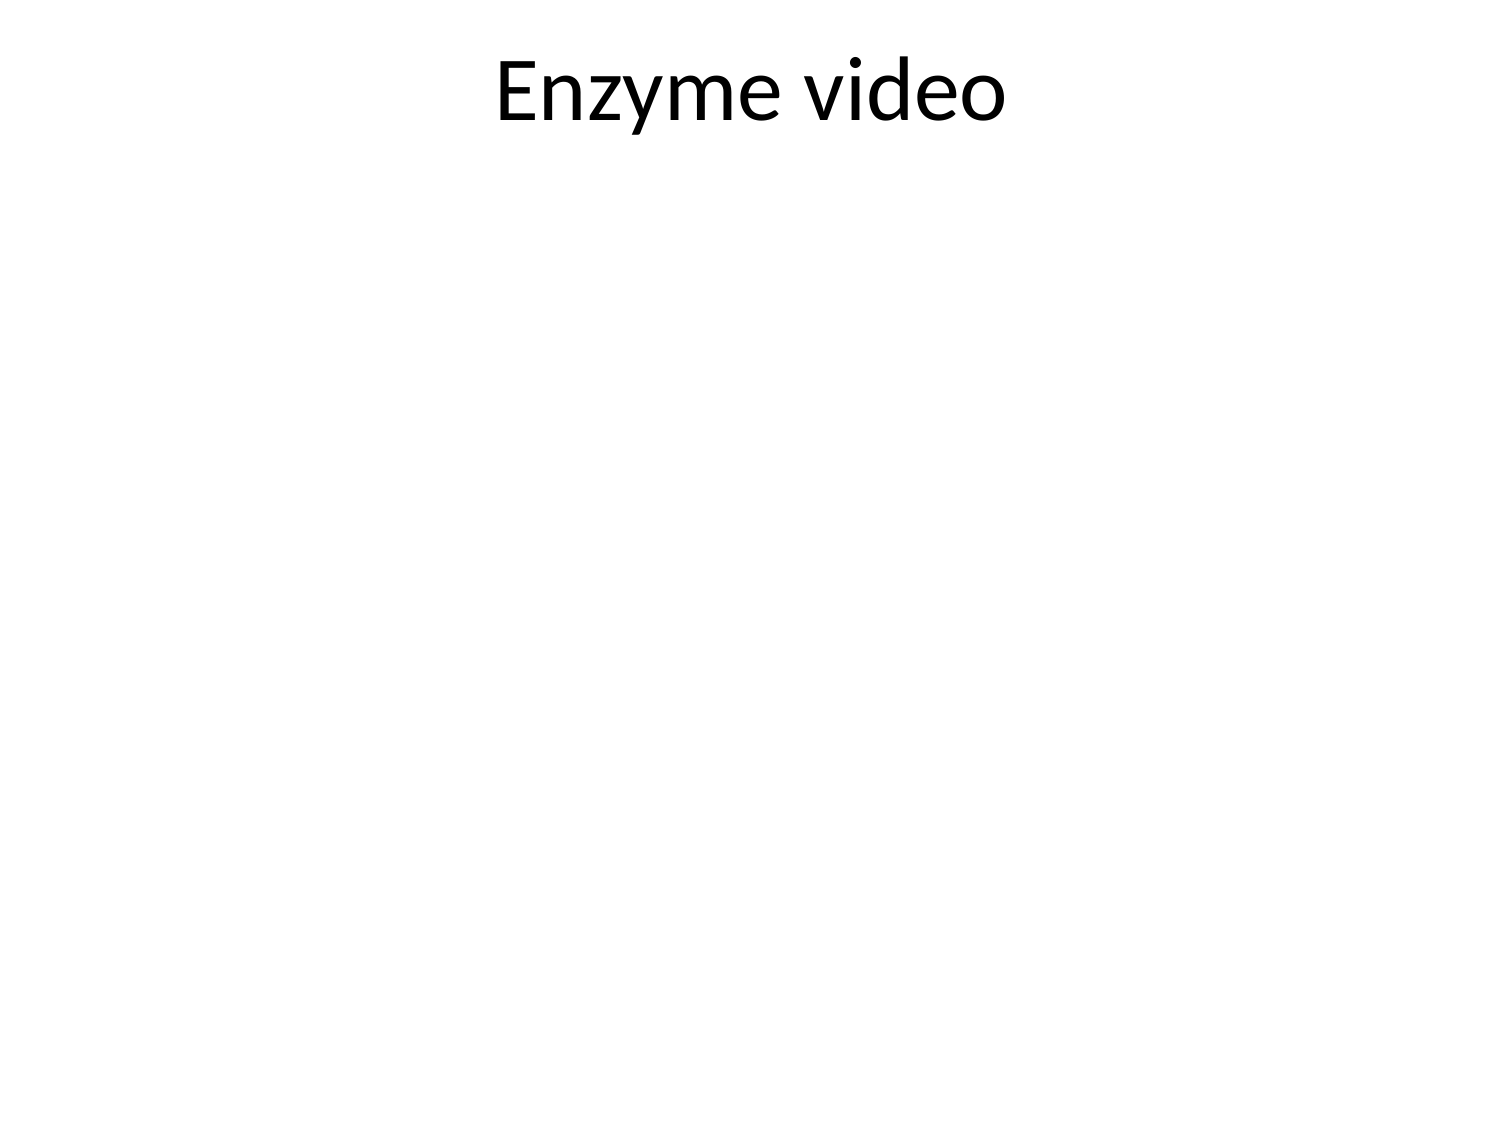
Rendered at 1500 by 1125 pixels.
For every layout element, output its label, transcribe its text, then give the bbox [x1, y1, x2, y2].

title Enzyme video [76, 19, 1427, 149]
